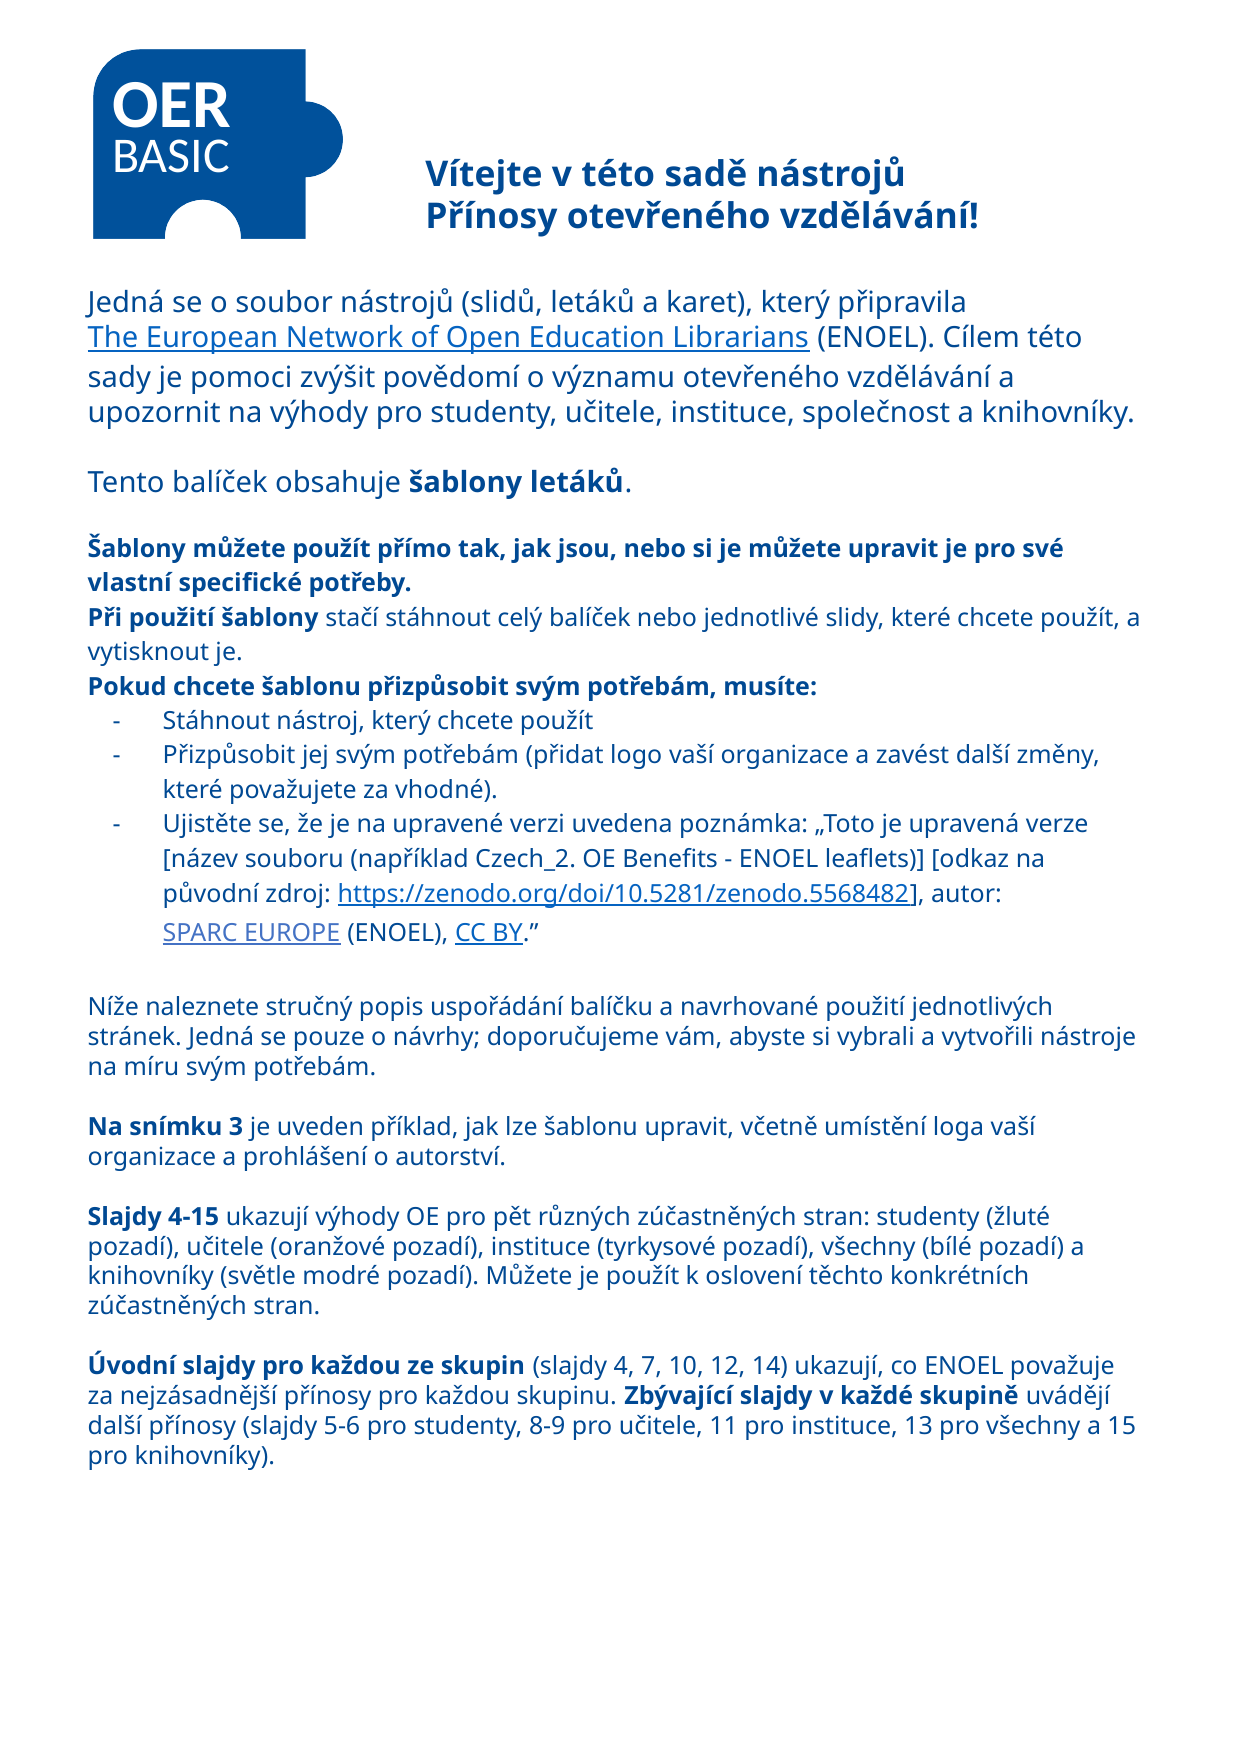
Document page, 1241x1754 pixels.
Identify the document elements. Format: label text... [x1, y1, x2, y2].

picture [93, 49, 343, 240]
text_box Jedná se o soubor nástrojů (slidů, letáků a karet), který připravila The European Network of Open Education Librarians (ENOEL). Cílem této sady je pomoci zvýšit povědomí o významu otevřeného vzdělávání a upozornit na výhody pro studenty, učitele, instituce, společnost a knihovníky. Tento balíček obsahuje šablony letáků. Šablony můžete použít přímo tak, jak jsou, nebo si je můžete upravit je pro své vlastní specifické potřeby. Při použití šablony stačí stáhnout celý balíček nebo jednotlivé slidy, které chcete použít, a vytisknout je. Pokud chcete šablonu přizpůsobit svým potřebám, musíte: Stáhnout nástroj, který chcete použít Přizpůsobit jej svým potřebám (přidat logo vaší organizace a zavést další změny, které považujete za vhodné). Ujistěte se, že je na upravené verzi uvedena poznámka: „Toto je upravená verze [název souboru (například Czech_2. OE Benefits - ENOEL leaflets)] [odkaz na původní zdroj: https://zenodo.org/doi/10.5281/zenodo.5568482], autor: SPARC EUROPE (ENOEL), CC BY.” Níže naleznete stručný popis uspořádání balíčku a navrhované použití jednotlivých stránek. Jedná se pouze o návrhy; doporučujeme vám, abyste si vybrali a vytvořili nástroje na míru svým potřebám. Na snímku 3 je uveden příklad, jak lze šablonu upravit, včetně umístění loga vaší organizace a prohlášení o autorství. Slajdy 4-15 ukazují výhody OE pro pět různých zúčastněných stran: studenty (žluté pozadí), učitele (oranžové pozadí), instituce (tyrkysové pozadí), všechny (bílé pozadí) a knihovníky (světle modré pozadí). Můžete je použít k oslovení těchto konkrétních zúčastněných stran. Úvodní slajdy pro každou ze skupin (slajdy 4, 7, 10, 12, 14) ukazují, co ENOEL považuje za nejzásadnější přínosy pro každou skupinu. Zbývající slajdy v každé skupině uvádějí další přínosy (slajdy 5-6 pro studenty, 8-9 pro učitele, 11 pro instituce, 13 pro všechny a 15 pro knihovníky). [72, 268, 1163, 1485]
text_box Vítejte v této sadě nástrojů Přínosy otevřeného vzdělávání! [410, 136, 1009, 251]
